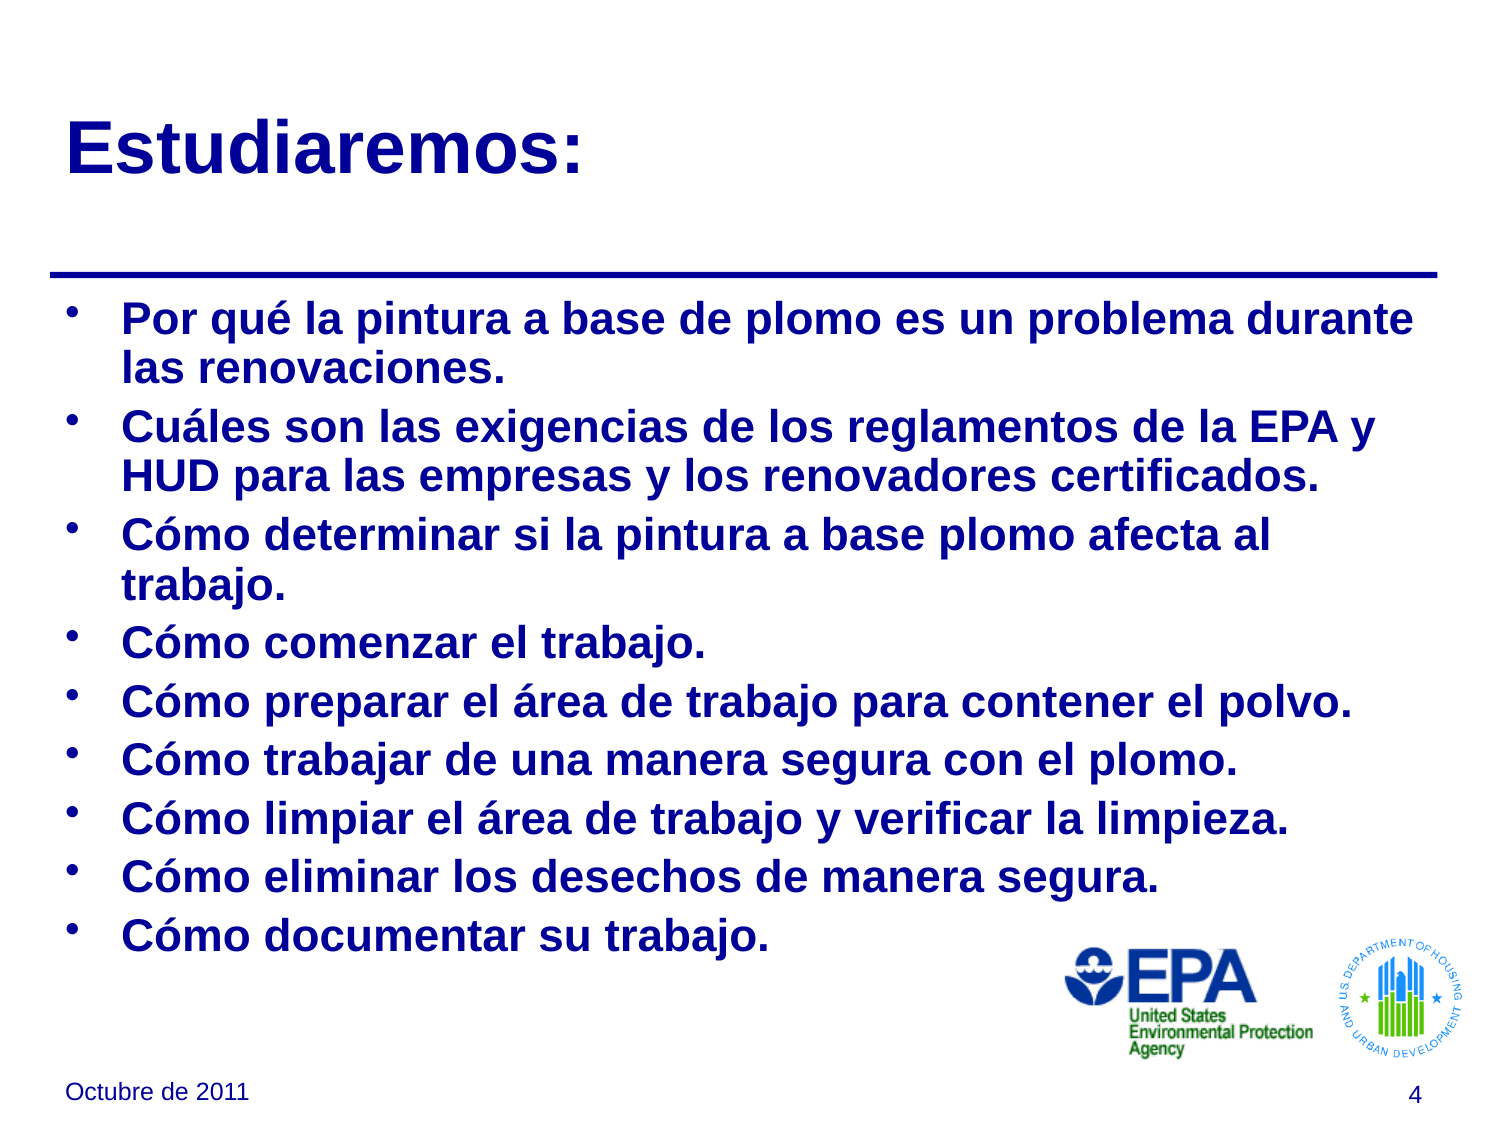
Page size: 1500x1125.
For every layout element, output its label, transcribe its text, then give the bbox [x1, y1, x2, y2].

picture [1062, 1001, 1319, 1064]
list Por qué la pintura a base de plomo es un problema durante las renovaciones. Cuáles son las exigencias de los reglamentos de la EPA y HUD para las empresas y los renovadores certificados. Cómo determinar si la pintura a base plomo afecta al trabajo. Cómo comenzar el trabajo. Cómo preparar el área de trabajo para contener el polvo. Cómo trabajar de una manera segura con el plomo. Cómo limpiar el área de trabajo y verificar la limpieza. Cómo eliminar los desechos de manera segura. Cómo documentar su trabajo. [49, 287, 1438, 1001]
title Estudiaremos: [49, 49, 1438, 238]
picture [1337, 937, 1463, 1059]
slide_number 4 [1124, 1049, 1438, 1125]
slide_number Octubre de 2011 [49, 1049, 363, 1125]
